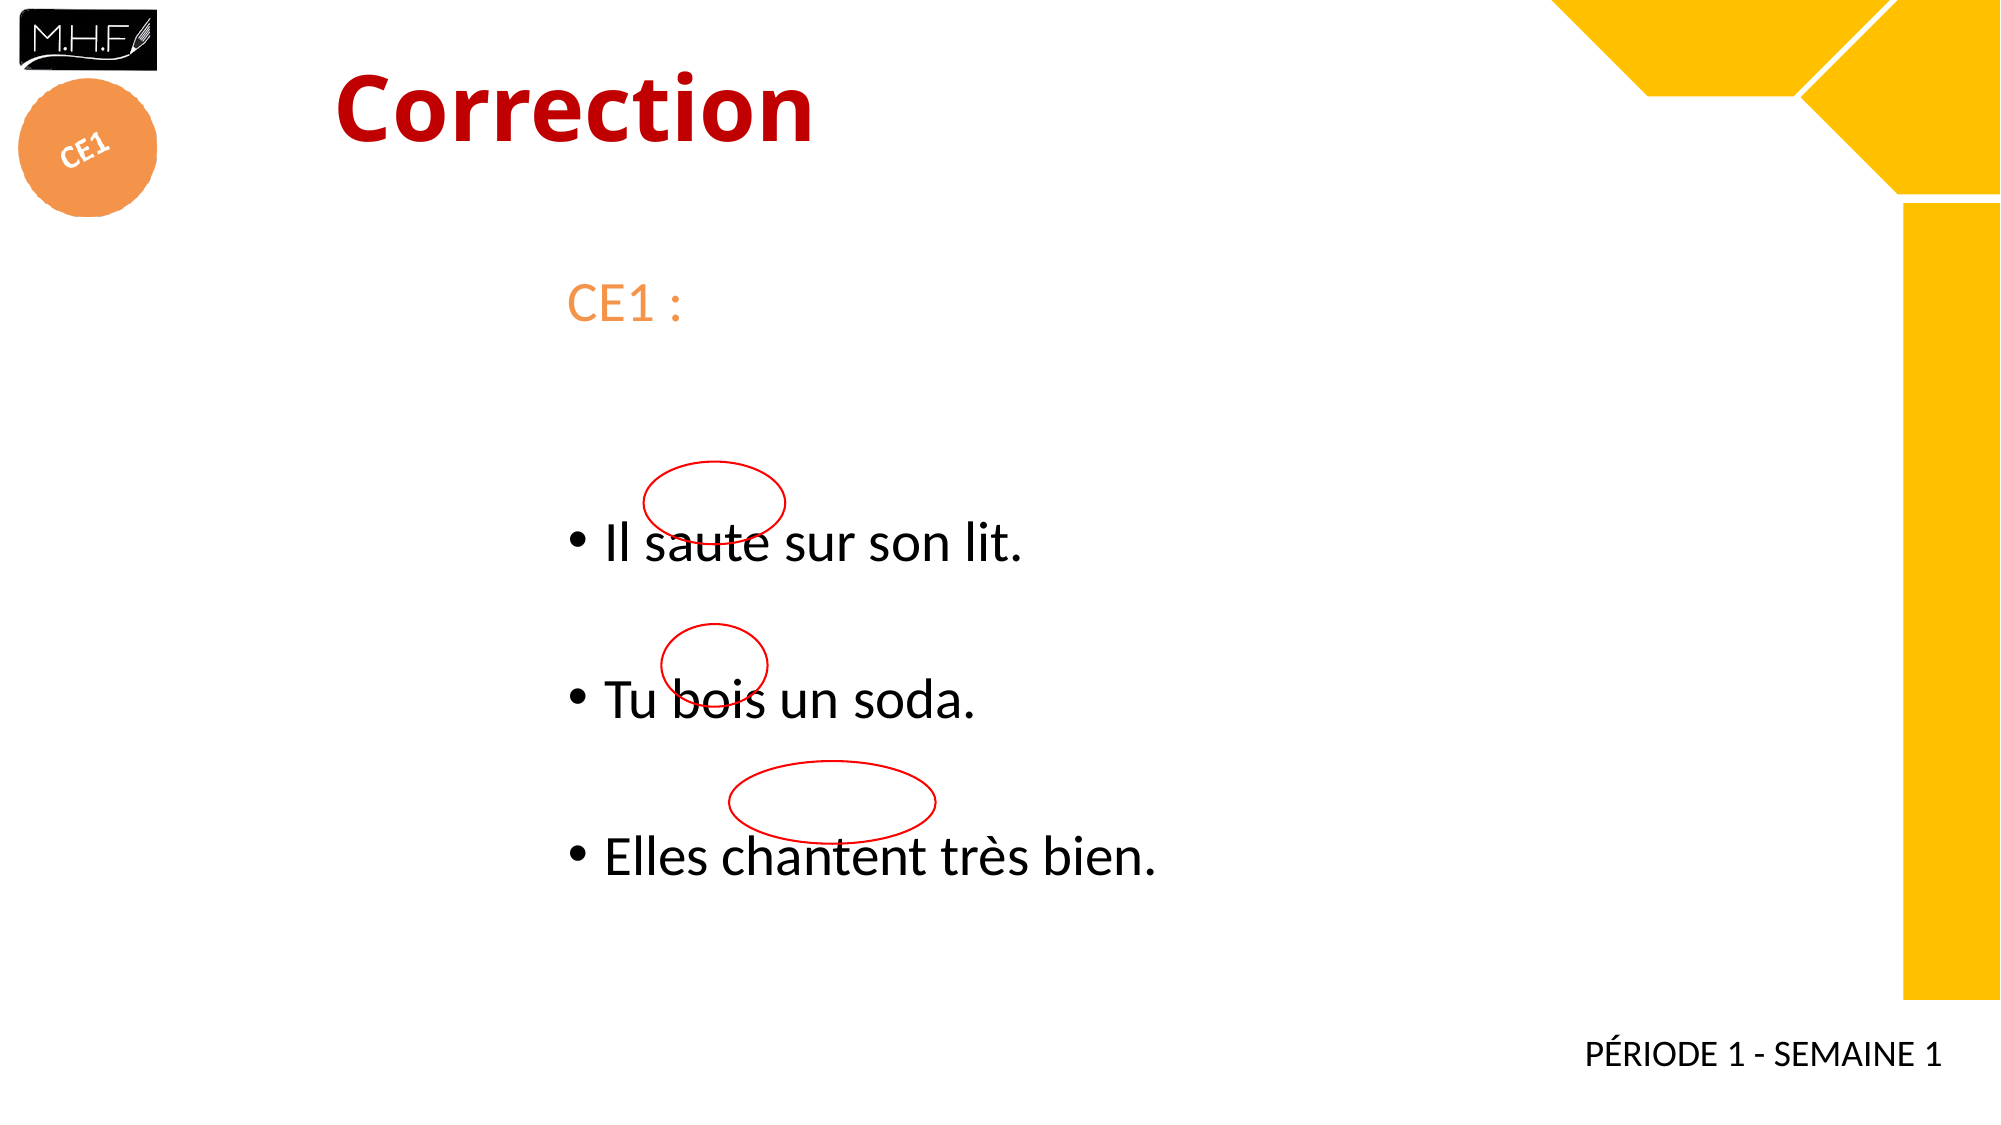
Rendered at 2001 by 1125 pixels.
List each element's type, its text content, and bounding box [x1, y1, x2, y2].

text_box [1902, 202, 2000, 1001]
text_box [642, 460, 787, 546]
list CE1 : Il saute sur son lit. Tu bois un soda. Elles chantent très bien. [552, 264, 1363, 979]
text_box [660, 623, 769, 708]
text_box [1549, 0, 1892, 98]
picture [16, 7, 157, 74]
title Correction [318, 3, 1865, 221]
text_box PÉRIODE 1 - SEMAINE 1 [1362, 1021, 1967, 1082]
text_box [1799, 0, 2000, 196]
picture [18, 78, 157, 218]
text_box [727, 760, 937, 845]
